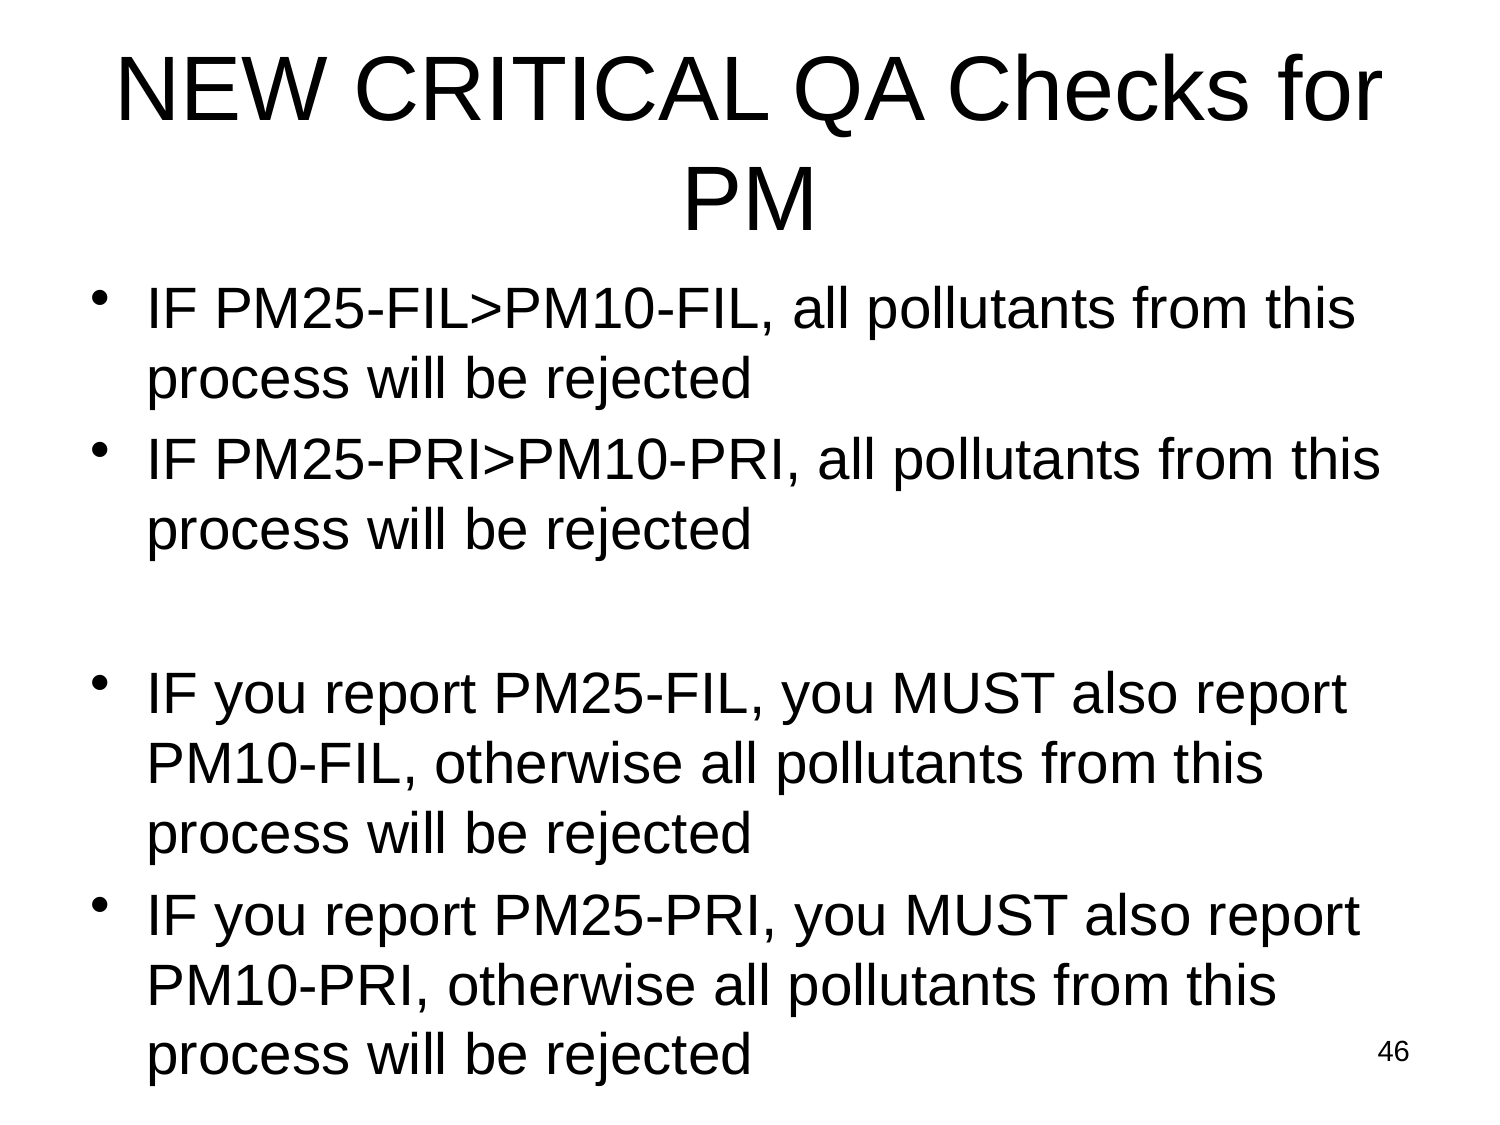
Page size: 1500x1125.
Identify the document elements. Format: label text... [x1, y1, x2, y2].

slide_number 46 [1074, 1024, 1426, 1103]
list IF PM25-FIL>PM10-FIL, all pollutants from this process will be rejected IF PM25-PRI>PM10-PRI, all pollutants from this process will be rejected IF you report PM25-FIL, you MUST also report PM10-FIL, otherwise all pollutants from this process will be rejected IF you report PM25-PRI, you MUST also report PM10-PRI, otherwise all pollutants from this process will be rejected [74, 262, 1426, 1006]
title NEW CRITICAL QA Checks for PM [74, 44, 1426, 233]
